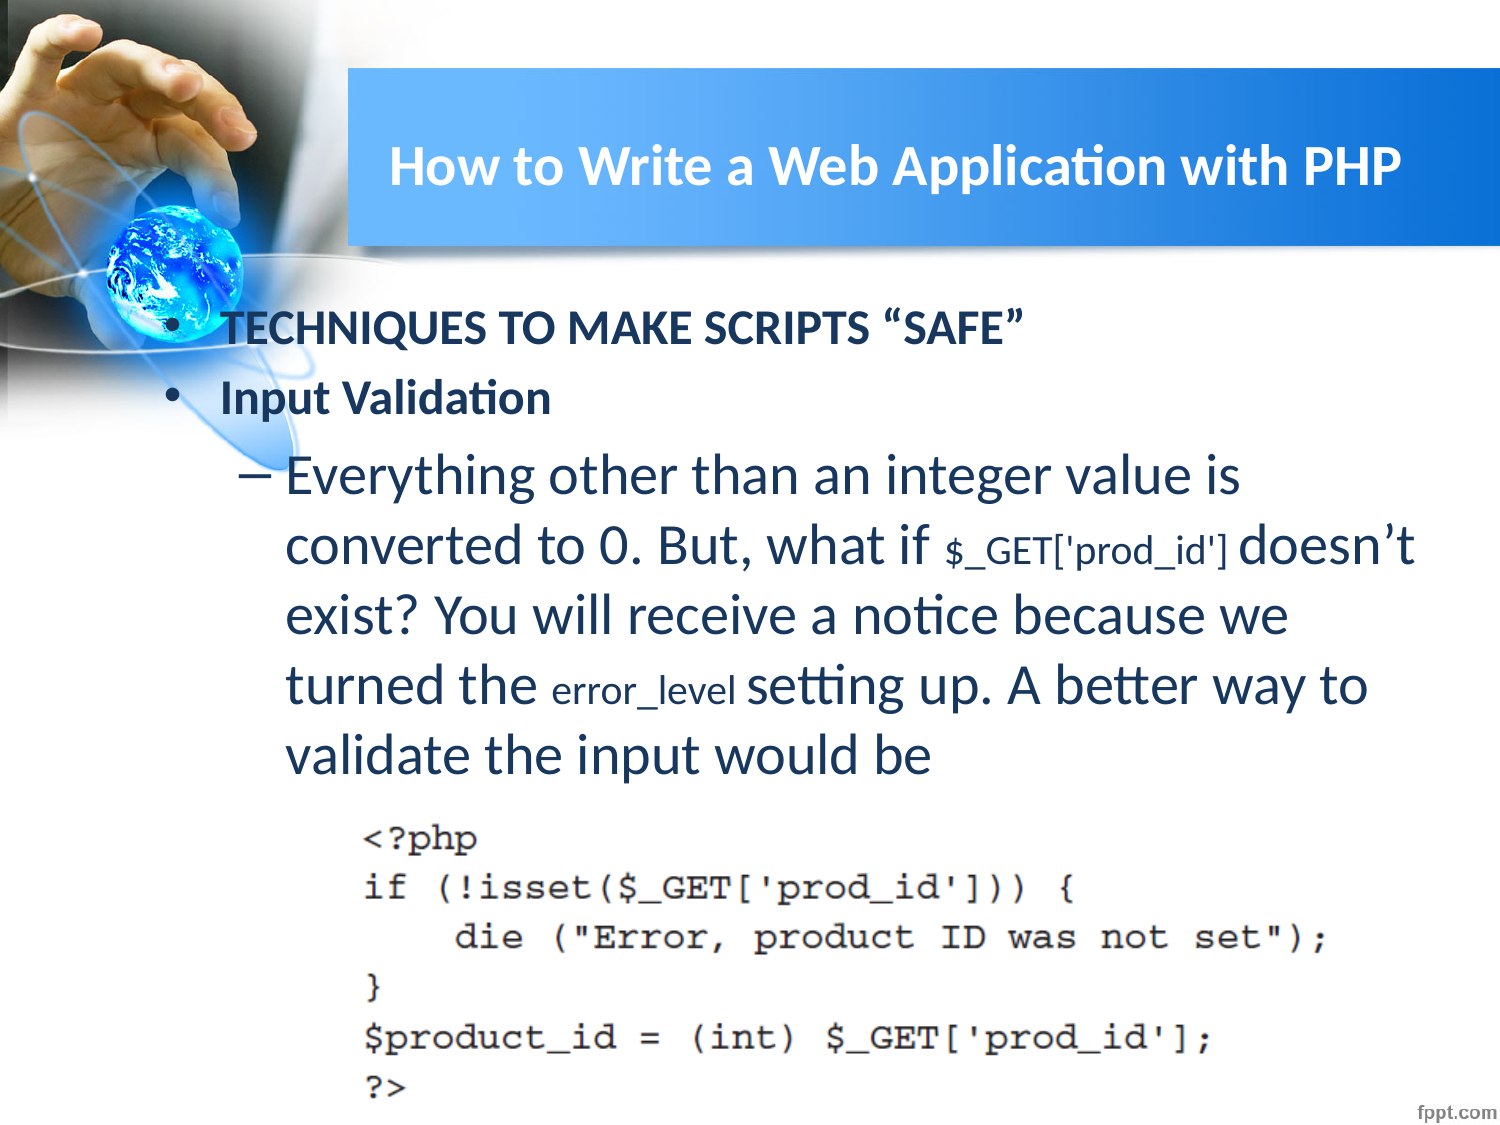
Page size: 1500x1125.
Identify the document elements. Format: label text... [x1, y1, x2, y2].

picture [0, 0, 1500, 1125]
list TECHNIQUES TO MAKE SCRIPTS “SAFE” Input Validation Everything other than an integer value is converted to 0. But, what if $_GET['prod_id'] doesn’t exist? You will receive a notice because we turned the error_level setting up. A better way to validate the input would be [148, 286, 1477, 1039]
title How to Write a Web Application with PHP [374, 111, 1452, 212]
